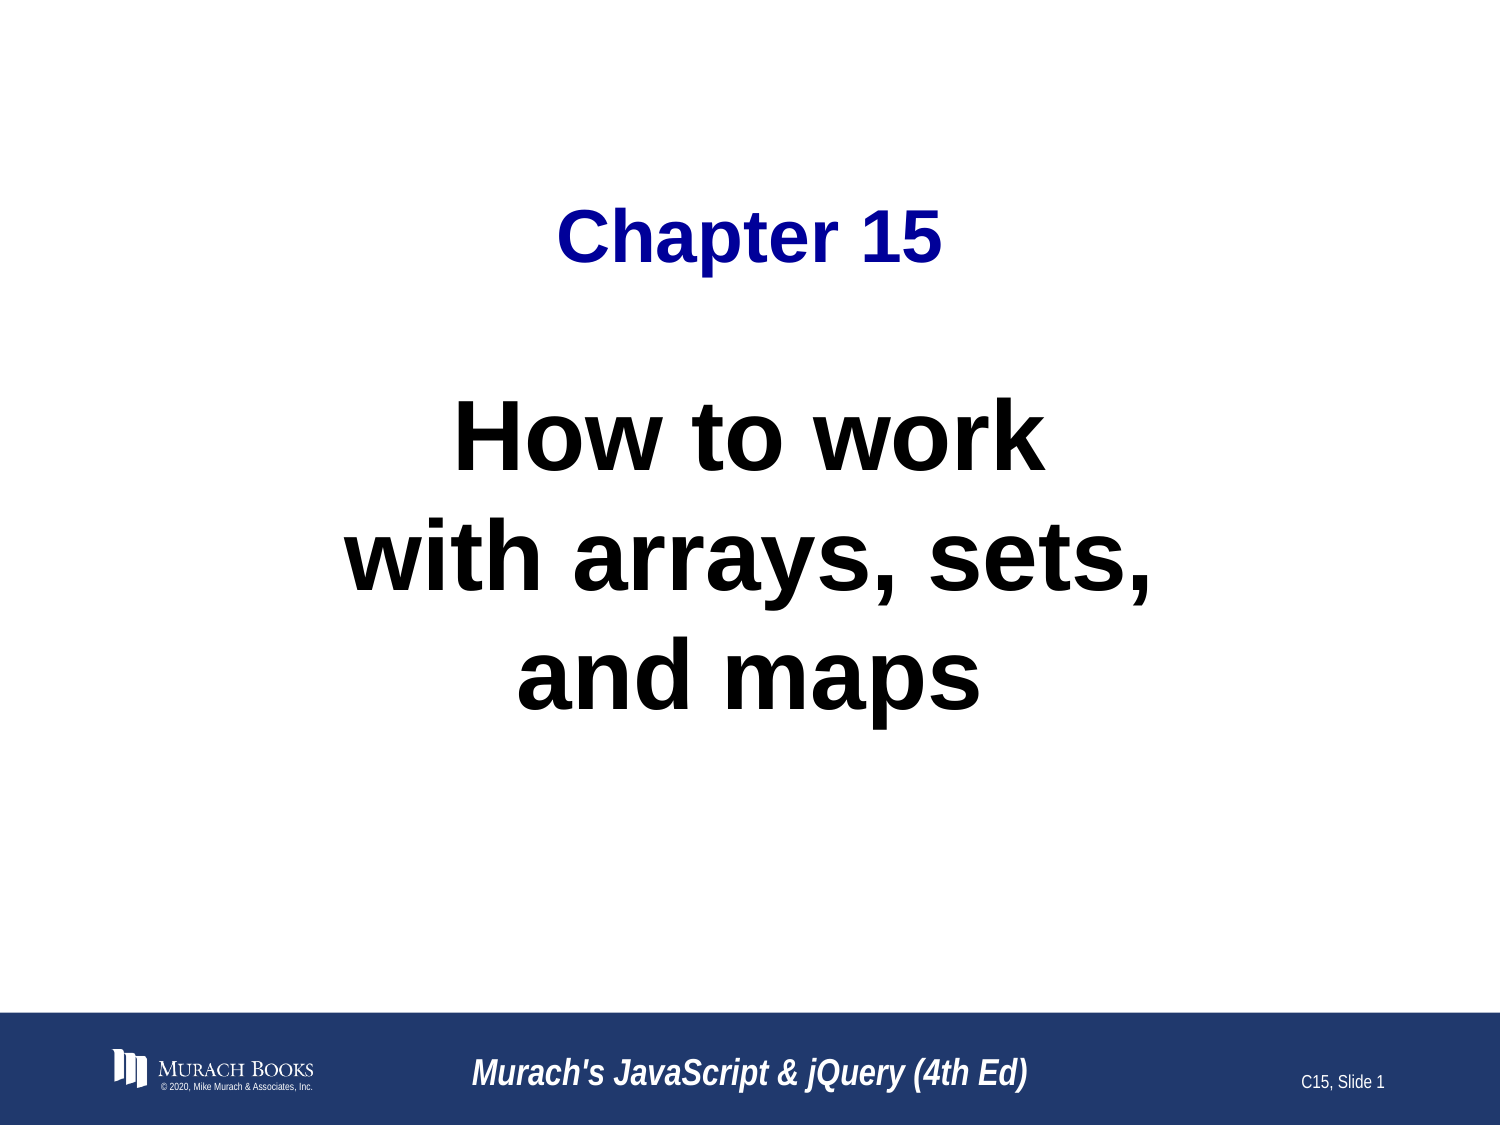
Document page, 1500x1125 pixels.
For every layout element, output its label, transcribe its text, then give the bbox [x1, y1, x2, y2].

list How to work with arrays, sets, and maps [312, 362, 1188, 850]
footer © 2020, Mike Murach & Associates, Inc. [12, 1025, 463, 1100]
slide_number Murach's JavaScript & jQuery (4th Ed) [463, 1025, 1050, 1100]
slide_number C15, Slide 1 [1087, 1025, 1400, 1100]
title Chapter 15 [112, 187, 1388, 279]
